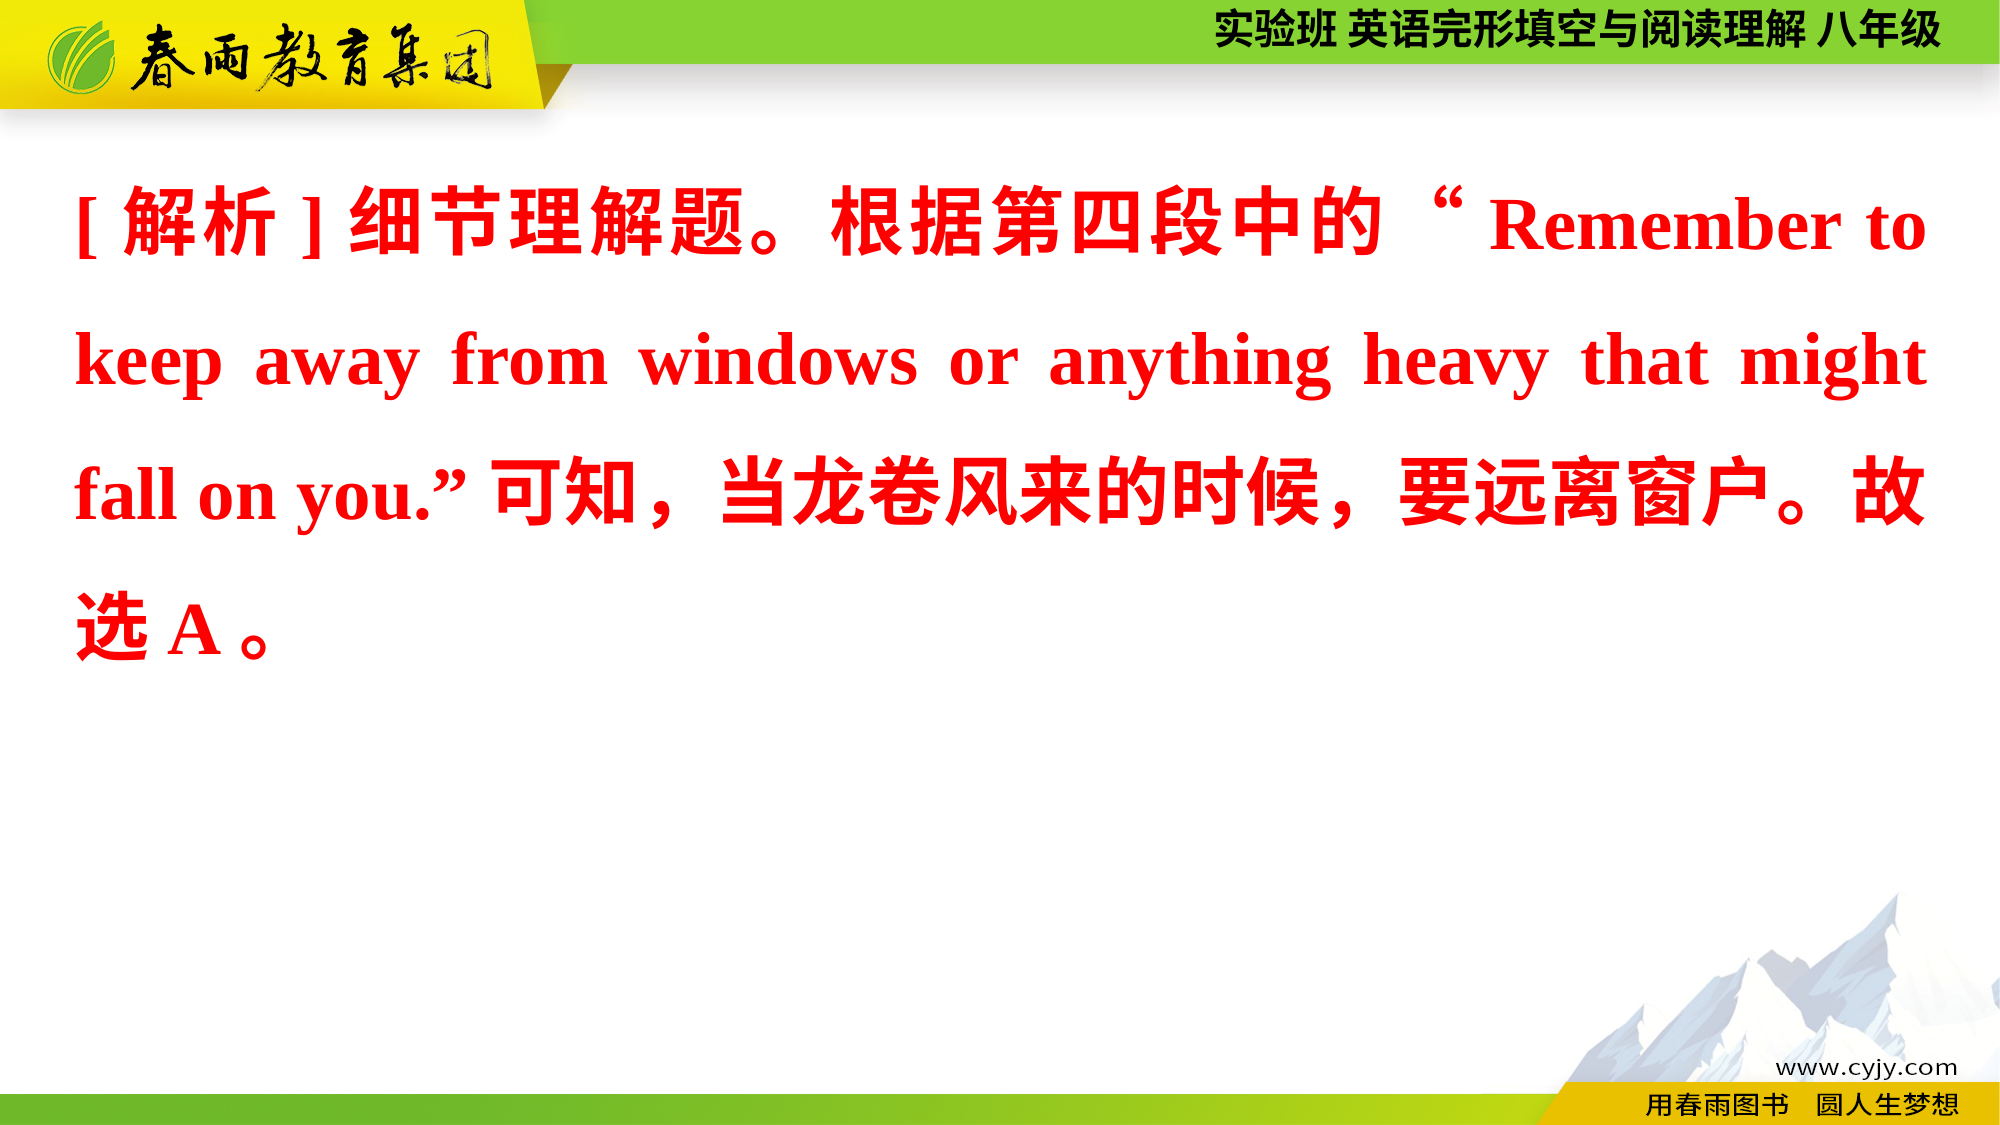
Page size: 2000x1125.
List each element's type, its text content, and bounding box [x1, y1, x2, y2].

list [解析]细节理解题。根据第四段中的“Remember to keep away from windows or anything heavy that might fall on you.”可知，当龙卷风来的时候，要远离窗户。故选A。 [59, 122, 1944, 530]
picture [0, 0, 2000, 1125]
